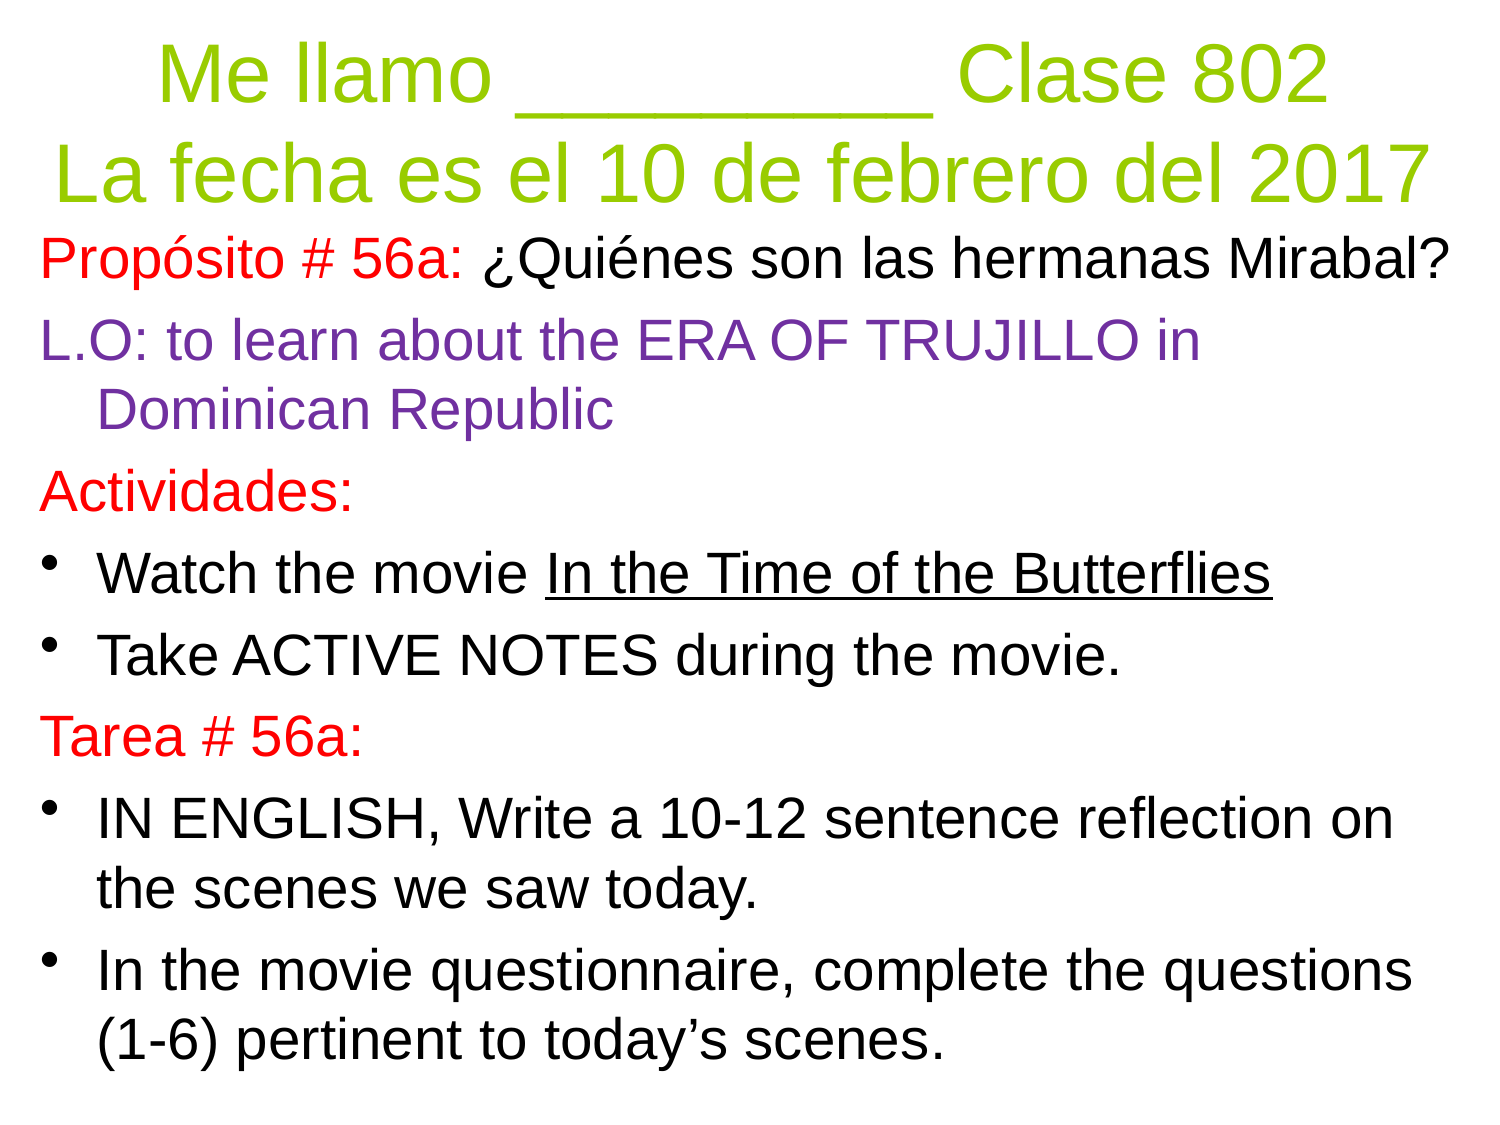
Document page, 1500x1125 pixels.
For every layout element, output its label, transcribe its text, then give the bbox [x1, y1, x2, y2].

text_box Propósito # 56a: ¿Quiénes son las hermanas Mirabal? L.O: to learn about the ERA OF TRUJILLO in Dominican Republic Actividades: Watch the movie In the Time of the Butterflies Take ACTIVE NOTES during the movie. Tarea # 56a: IN ENGLISH, Write a 10-12 sentence reflection on the scenes we saw today. In the movie questionnaire, complete the questions (1-6) pertinent to today’s scenes. [24, 212, 1500, 1038]
title Me llamo _________ Clase 802 La fecha es el 10 de febrero del 2017 [24, 24, 1463, 212]
